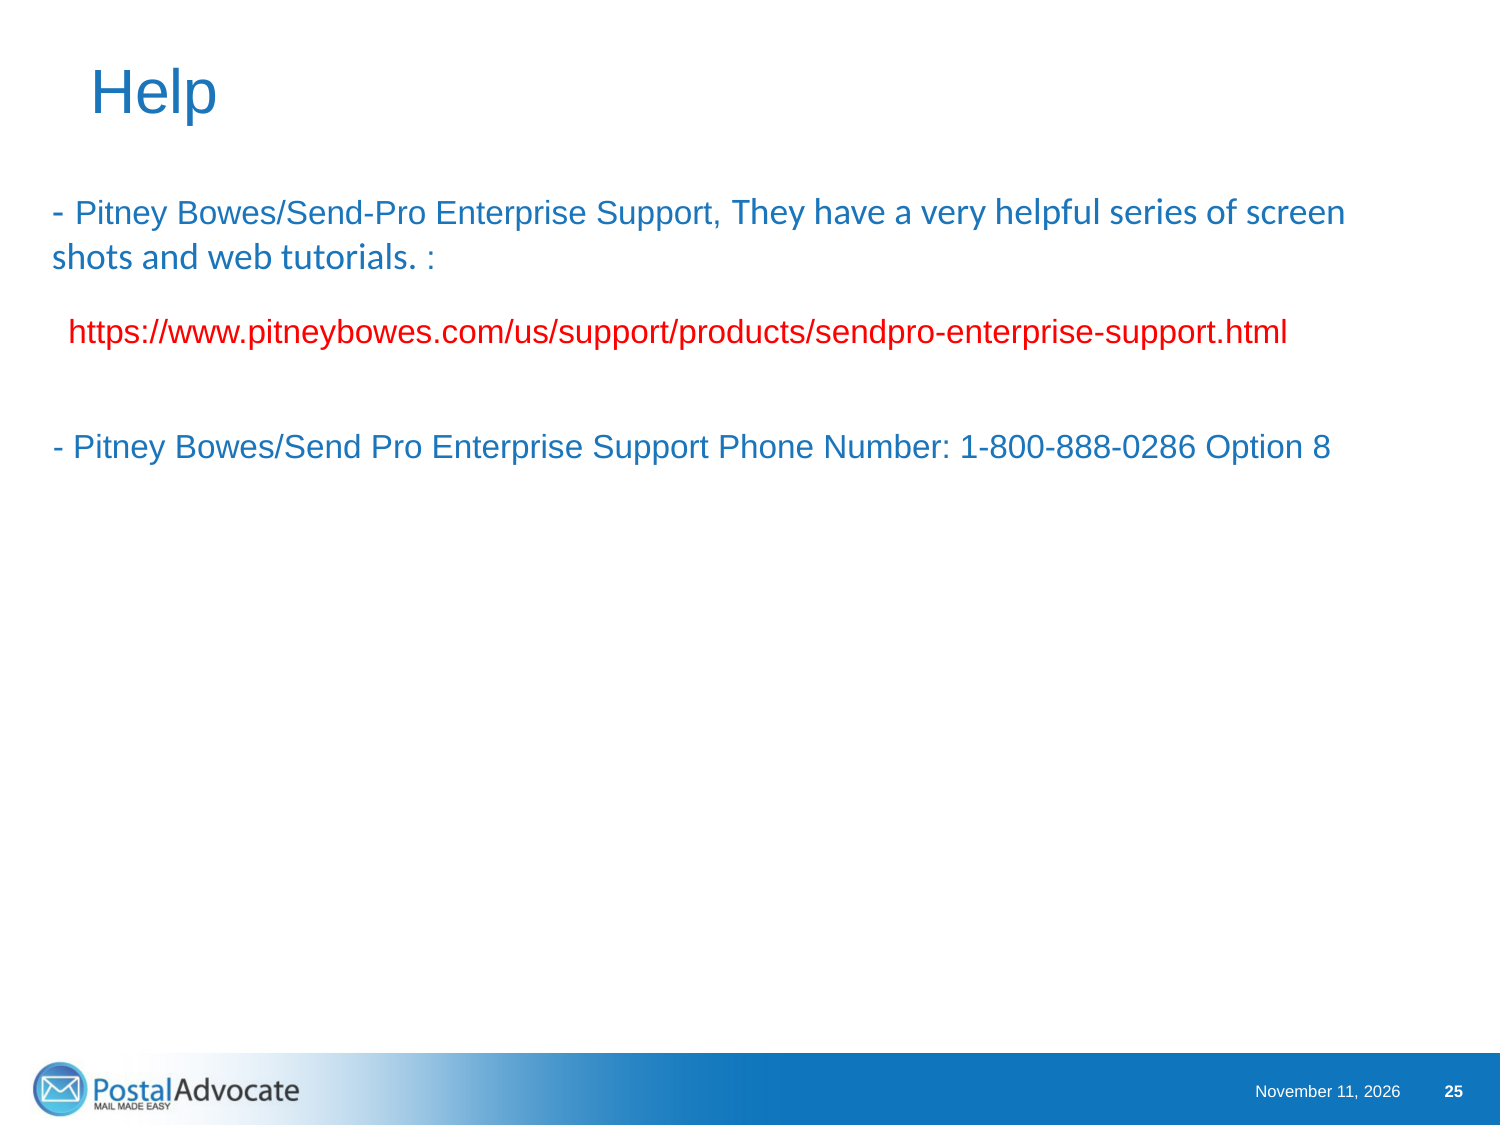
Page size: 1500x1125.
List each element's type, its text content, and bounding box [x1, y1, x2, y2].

text_box - Pitney Bowes/Send Pro Enterprise Support Phone Number: 1-800-888-0286 Option 8 [38, 417, 1479, 473]
text_box https://www.pitneybowes.com/us/support/products/sendpro-enterprise-support.html [53, 302, 1463, 358]
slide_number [1161, 1067, 1371, 1114]
picture [1, 1052, 1500, 1125]
title Help [75, 32, 1425, 146]
text_box - Pitney Bowes/Send-Pro Enterprise Support, They have a very helpful series of screen shots and web tutorials. : [37, 179, 1446, 285]
slide_number 25 [1371, 1067, 1479, 1114]
